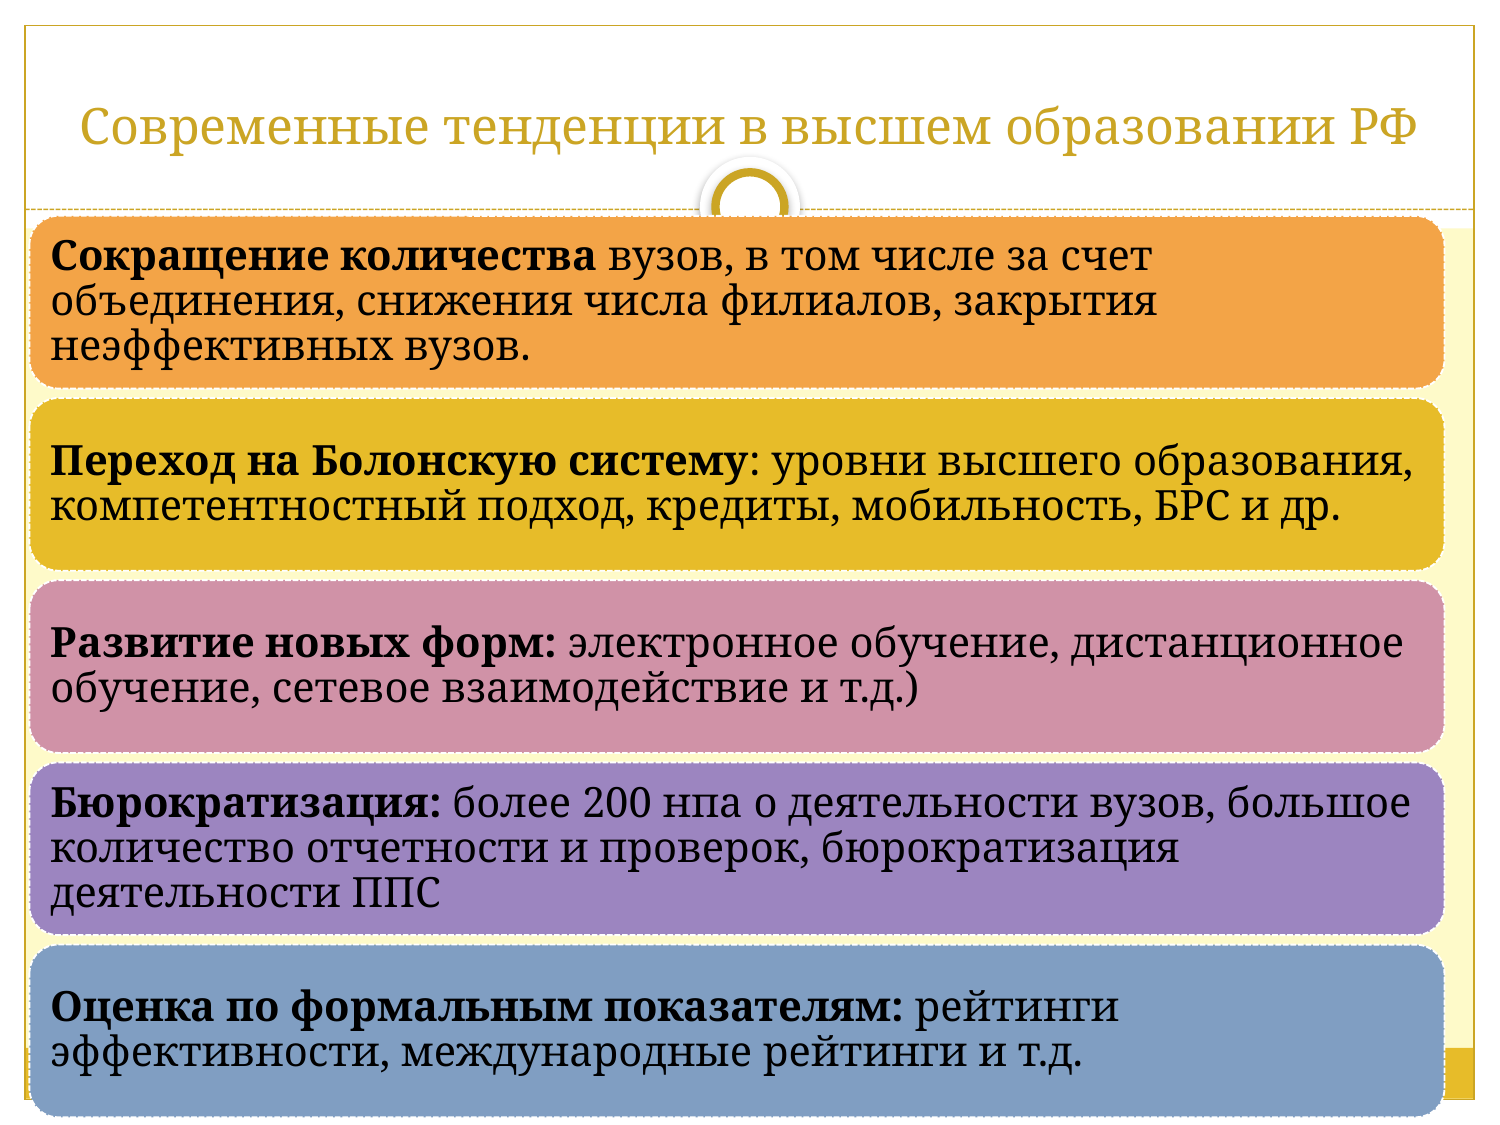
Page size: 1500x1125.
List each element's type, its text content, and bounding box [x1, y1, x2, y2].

title Современные тенденции в высшем образовании РФ [49, 37, 1450, 162]
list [29, 207, 1445, 1125]
